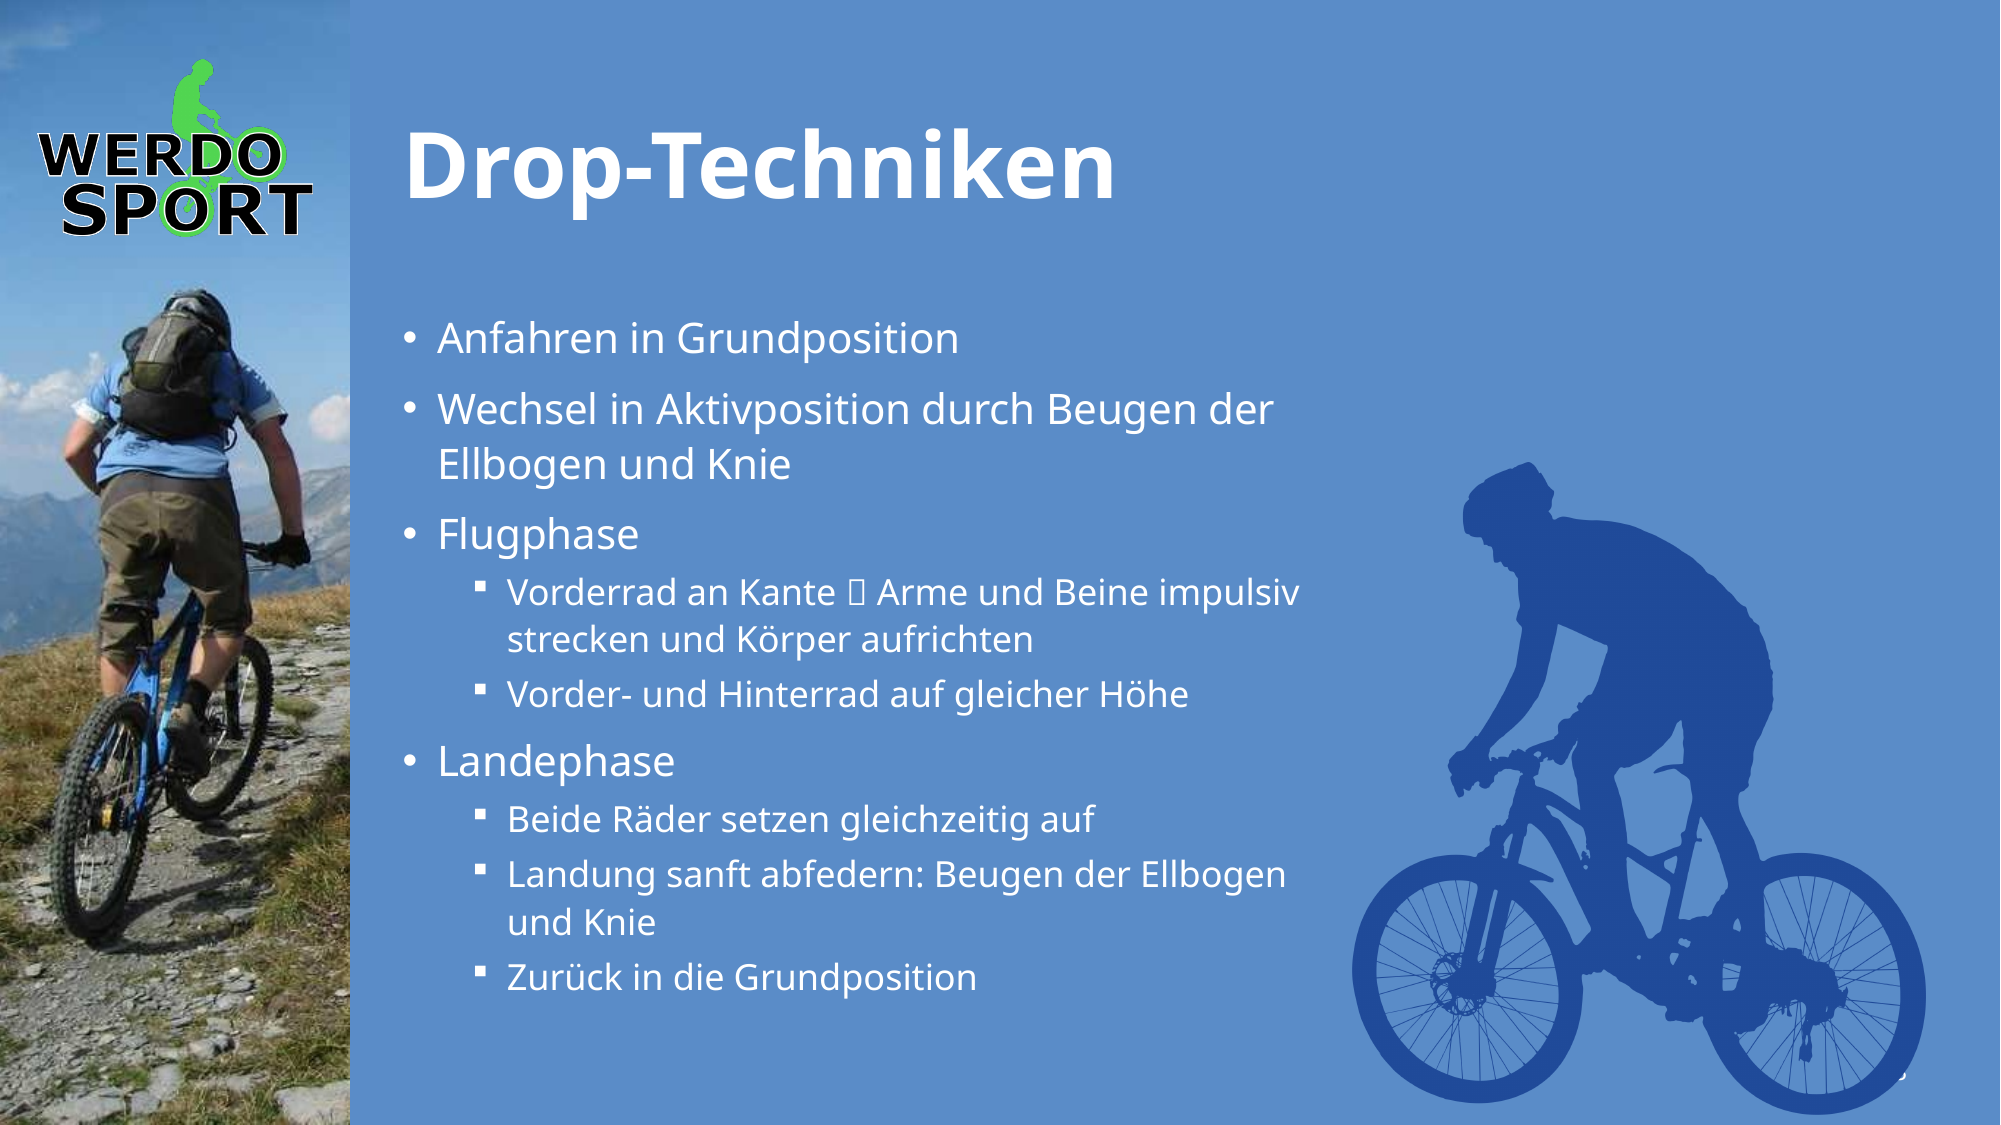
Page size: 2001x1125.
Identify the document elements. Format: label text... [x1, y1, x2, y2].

title Drop-Techniken [387, 59, 1612, 278]
picture [0, 0, 350, 1125]
picture [1351, 462, 1926, 1115]
list Anfahren in Grundposition Wechsel in Aktivposition durch Beugen der Ellbogen und Knie Flugphase Vorderrad an Kante  Arme und Beine impulsiv strecken und Körper aufrichten Vorder- und Hinterrad auf gleicher Höhe Landephase Beide Räder setzen gleichzeitig auf Landung sanft abfedern: Beugen der Ellbogen und Knie Zurück in die Grundposition [387, 299, 1340, 1014]
